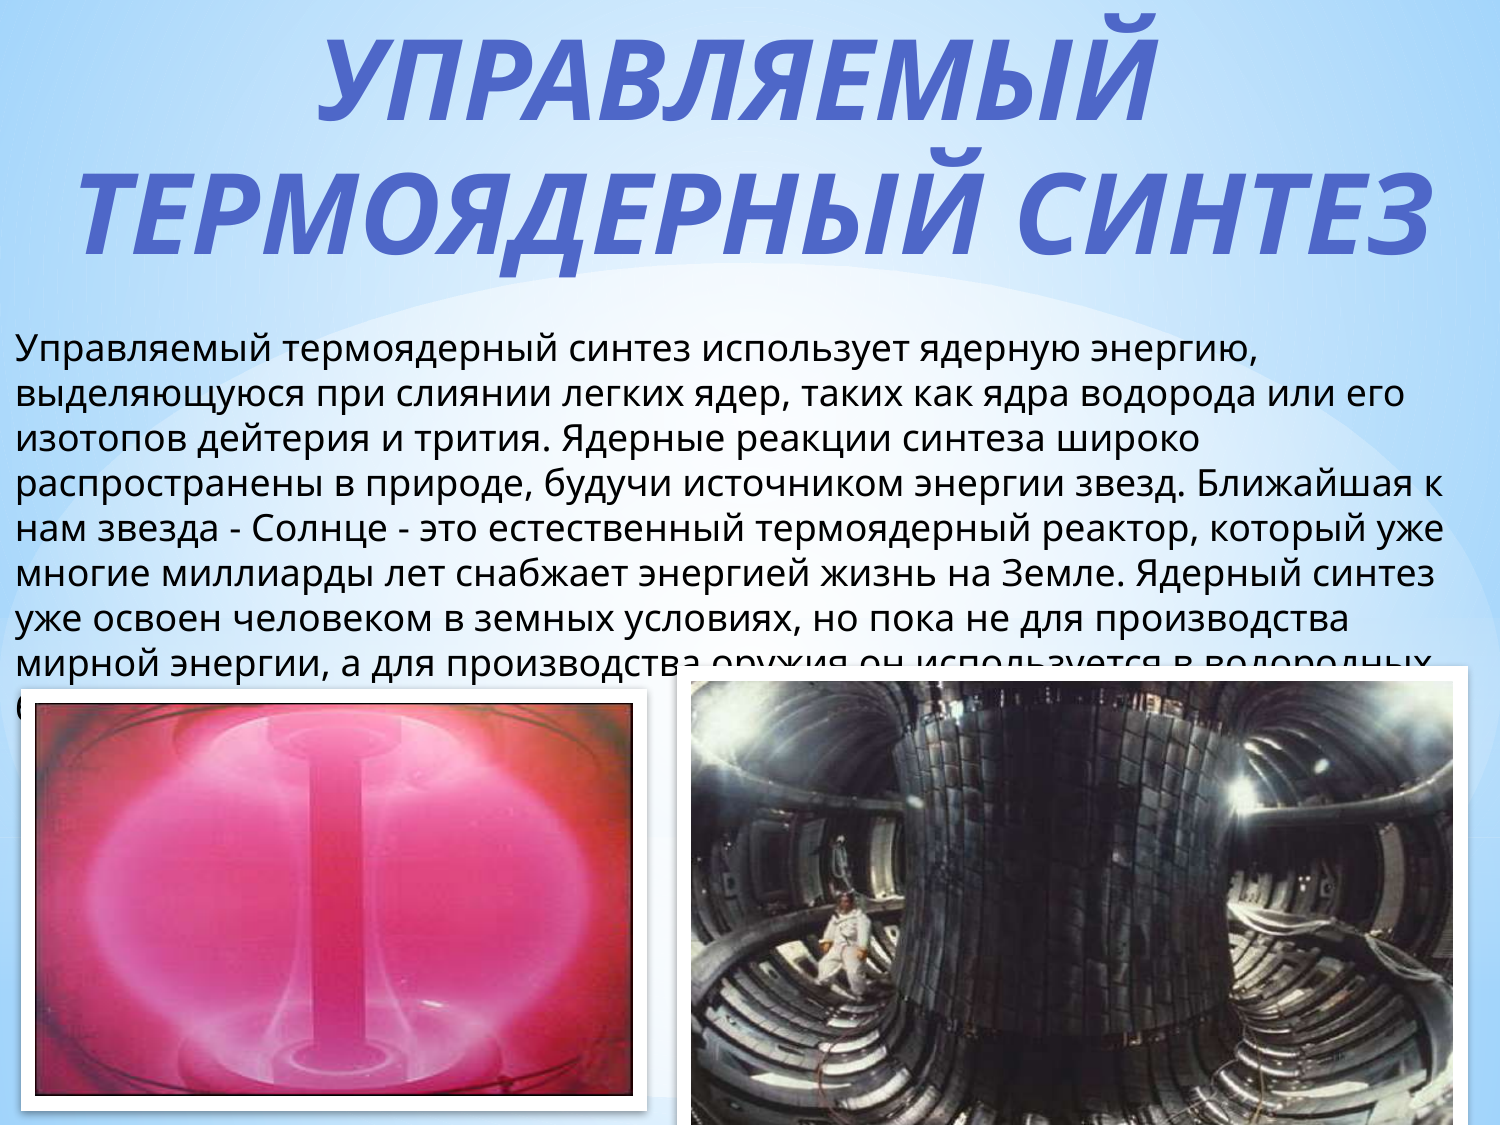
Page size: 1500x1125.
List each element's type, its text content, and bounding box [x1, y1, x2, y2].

picture [34, 702, 633, 1097]
text_box Управляемый термоядерный синтез использует ядерную энергию, выделяющуюся при слиянии легких ядер, таких как ядра водорода или его изотопов дейтерия и трития. Ядерные реакции синтеза широко распространены в природе, будучи источником энергии звезд. Ближайшая к нам звезда - Солнце - это естественный термоядерный реактор, который уже многие миллиарды лет снабжает энергией жизнь на Земле. Ядерный синтез уже освоен человеком в земных условиях, но пока не для производства мирной энергии, а для производства оружия он используется в водородных бомбах. [0, 316, 1500, 737]
picture [691, 680, 1454, 1125]
text_box Управляемый термоядерный синтез [55, 0, 1450, 285]
